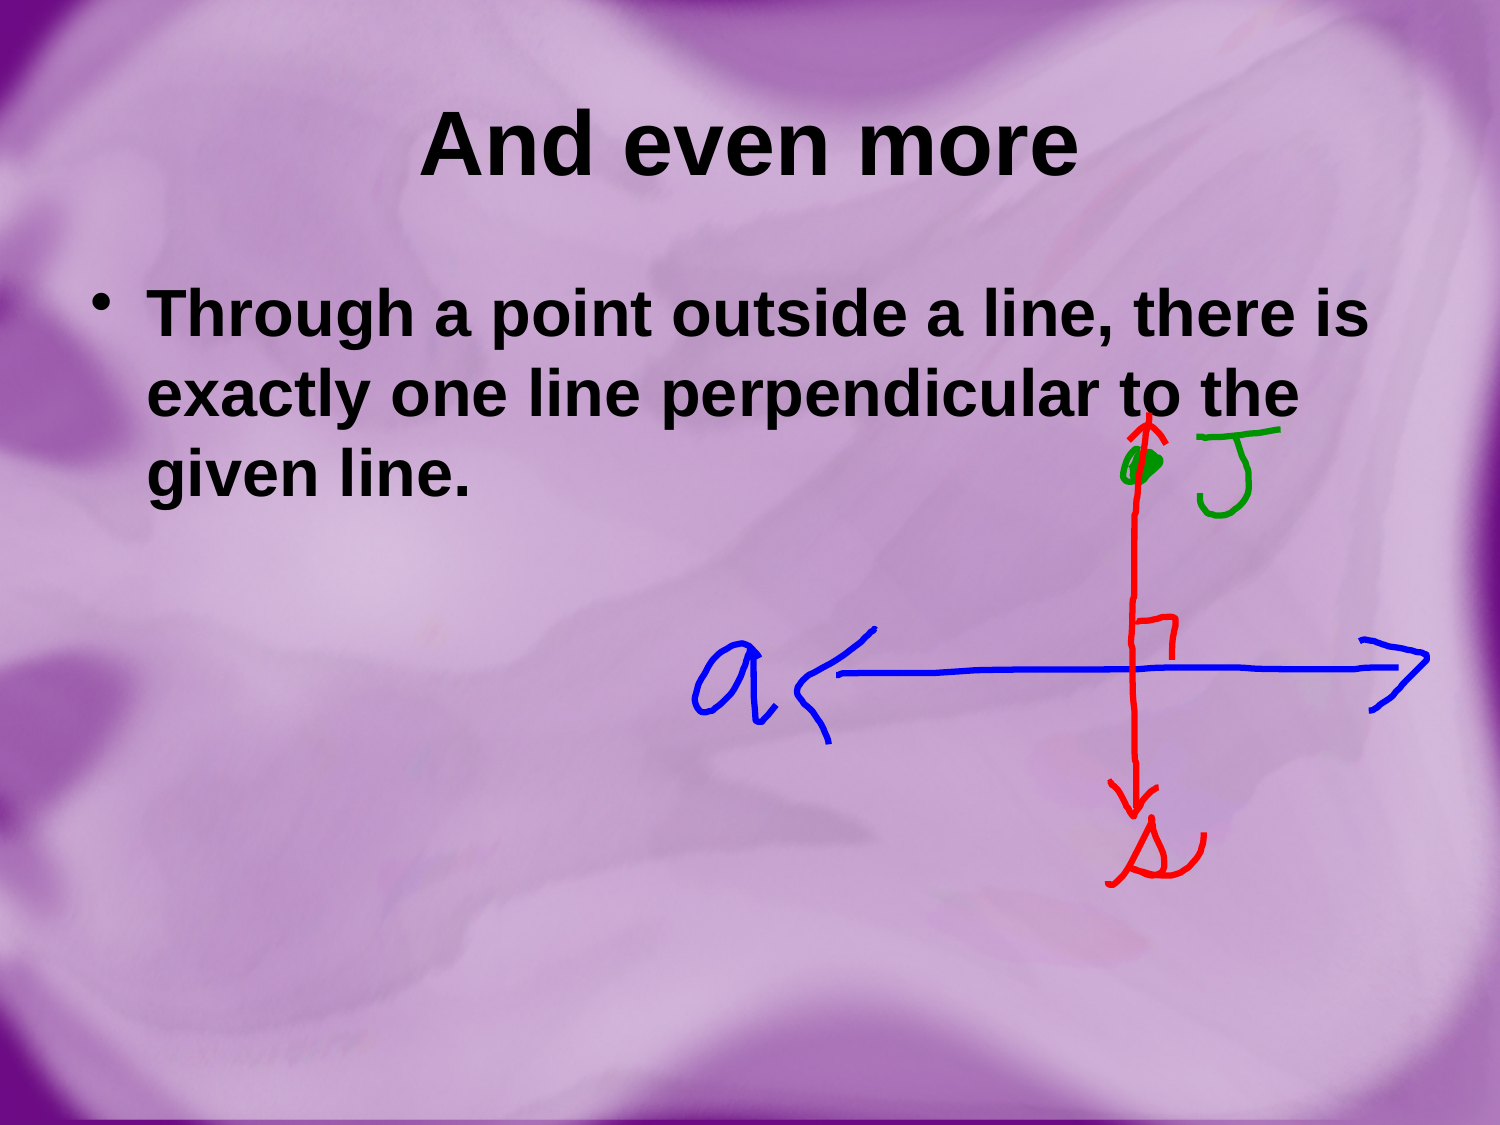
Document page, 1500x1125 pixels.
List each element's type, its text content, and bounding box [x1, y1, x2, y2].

text_box [1128, 424, 1167, 445]
picture [0, 0, 1500, 1125]
title And even more [74, 44, 1426, 233]
text_box [1122, 448, 1142, 483]
text_box [1148, 451, 1162, 476]
text_box [1135, 616, 1177, 660]
text_box [1359, 638, 1428, 712]
text_box [796, 628, 877, 745]
text_box [1147, 412, 1151, 424]
text_box [694, 642, 777, 723]
list Through a point outside a line, there is exactly one line perpendicular to the given line. [74, 262, 1426, 1006]
text_box [1199, 436, 1250, 517]
text_box [1107, 816, 1205, 886]
text_box [1196, 428, 1281, 439]
text_box [1130, 443, 1149, 784]
text_box [858, 668, 1131, 675]
text_box [1109, 781, 1159, 818]
text_box [1141, 666, 1362, 671]
